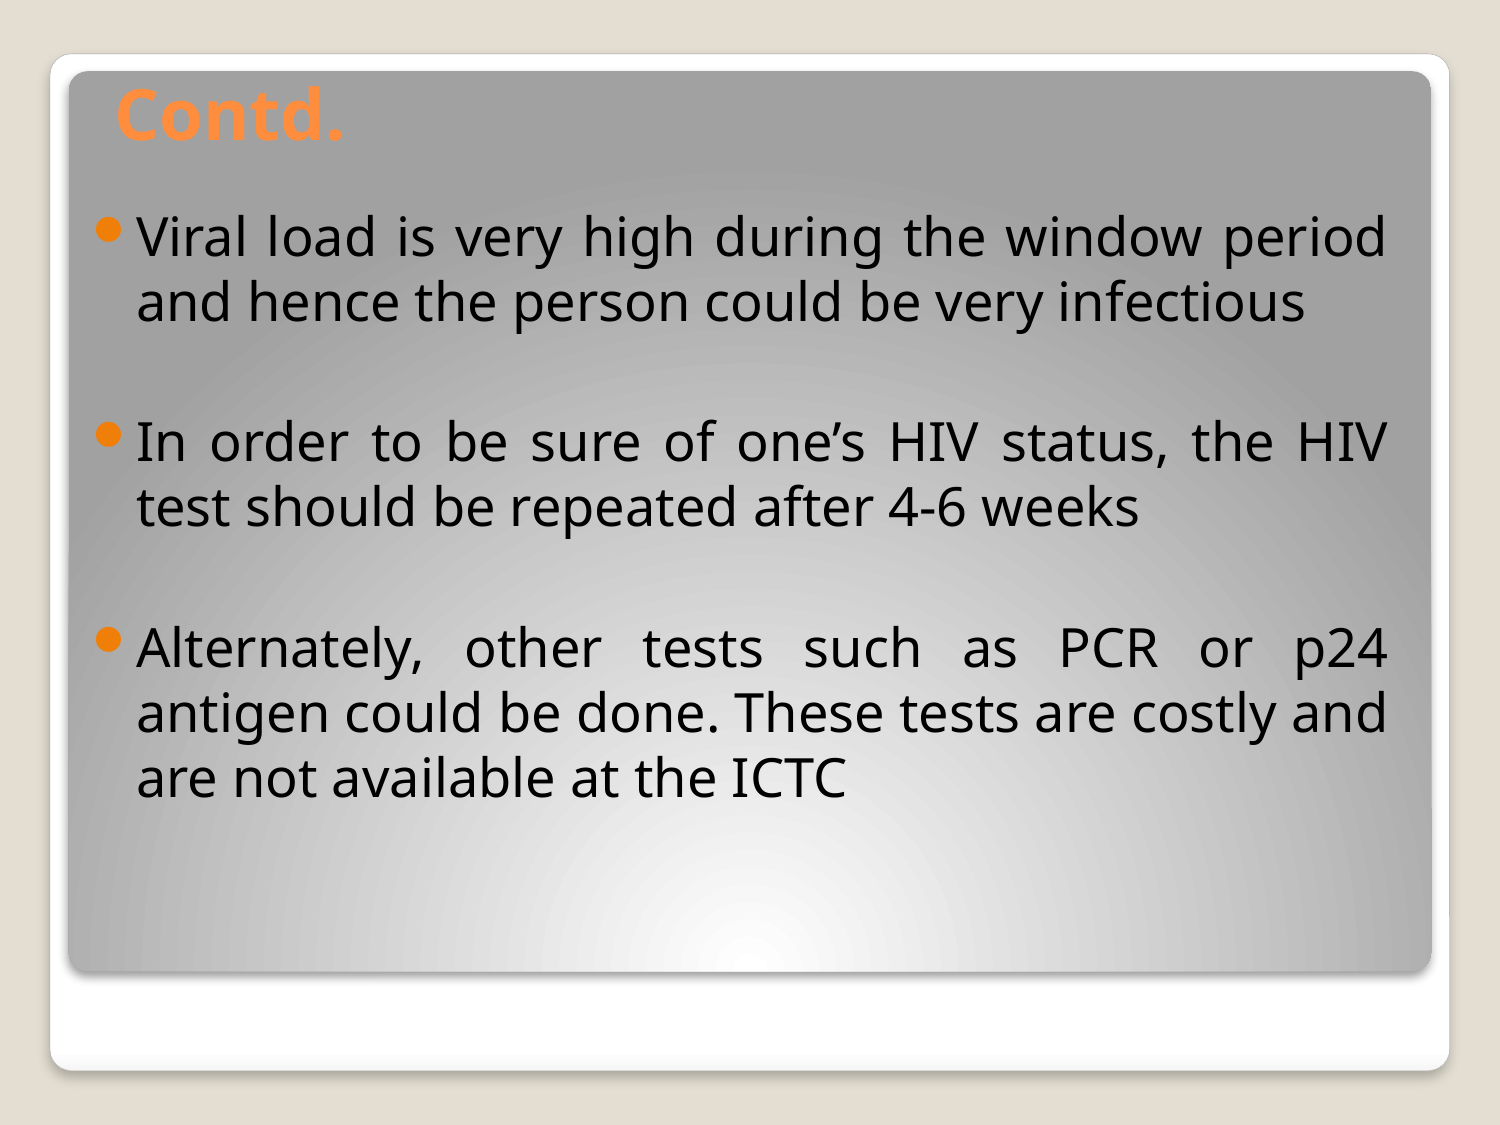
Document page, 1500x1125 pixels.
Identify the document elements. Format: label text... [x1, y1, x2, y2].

title Contd. [99, 112, 1418, 248]
list Viral load is very high during the window period and hence the person could be very infectious In order to be sure of one’s HIV status, the HIV test should be repeated after 4-6 weeks Alternately, other tests such as PCR or p24 antigen could be done. These tests are costly and are not available at the ICTC [62, 187, 1406, 1001]
